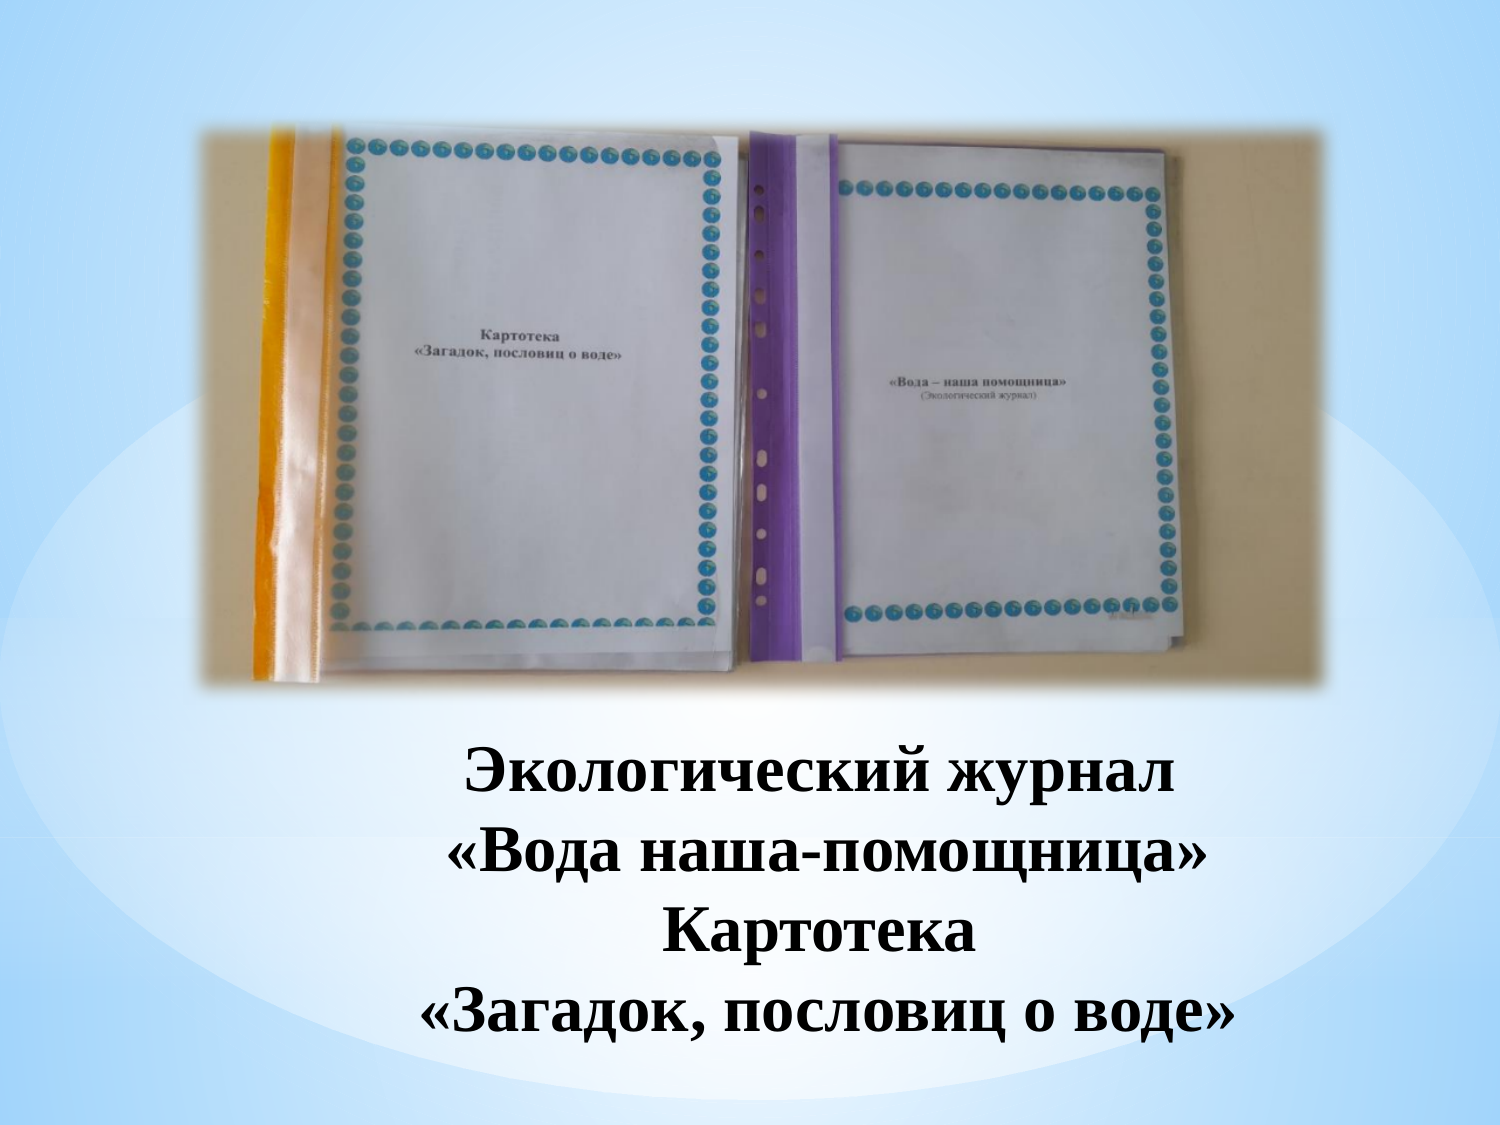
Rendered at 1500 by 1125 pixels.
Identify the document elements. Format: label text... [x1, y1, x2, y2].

picture [182, 113, 1341, 705]
title Экологический журнал «Вода наша-помощница» Картотека «Загадок, пословиц о воде» [294, 717, 1363, 905]
